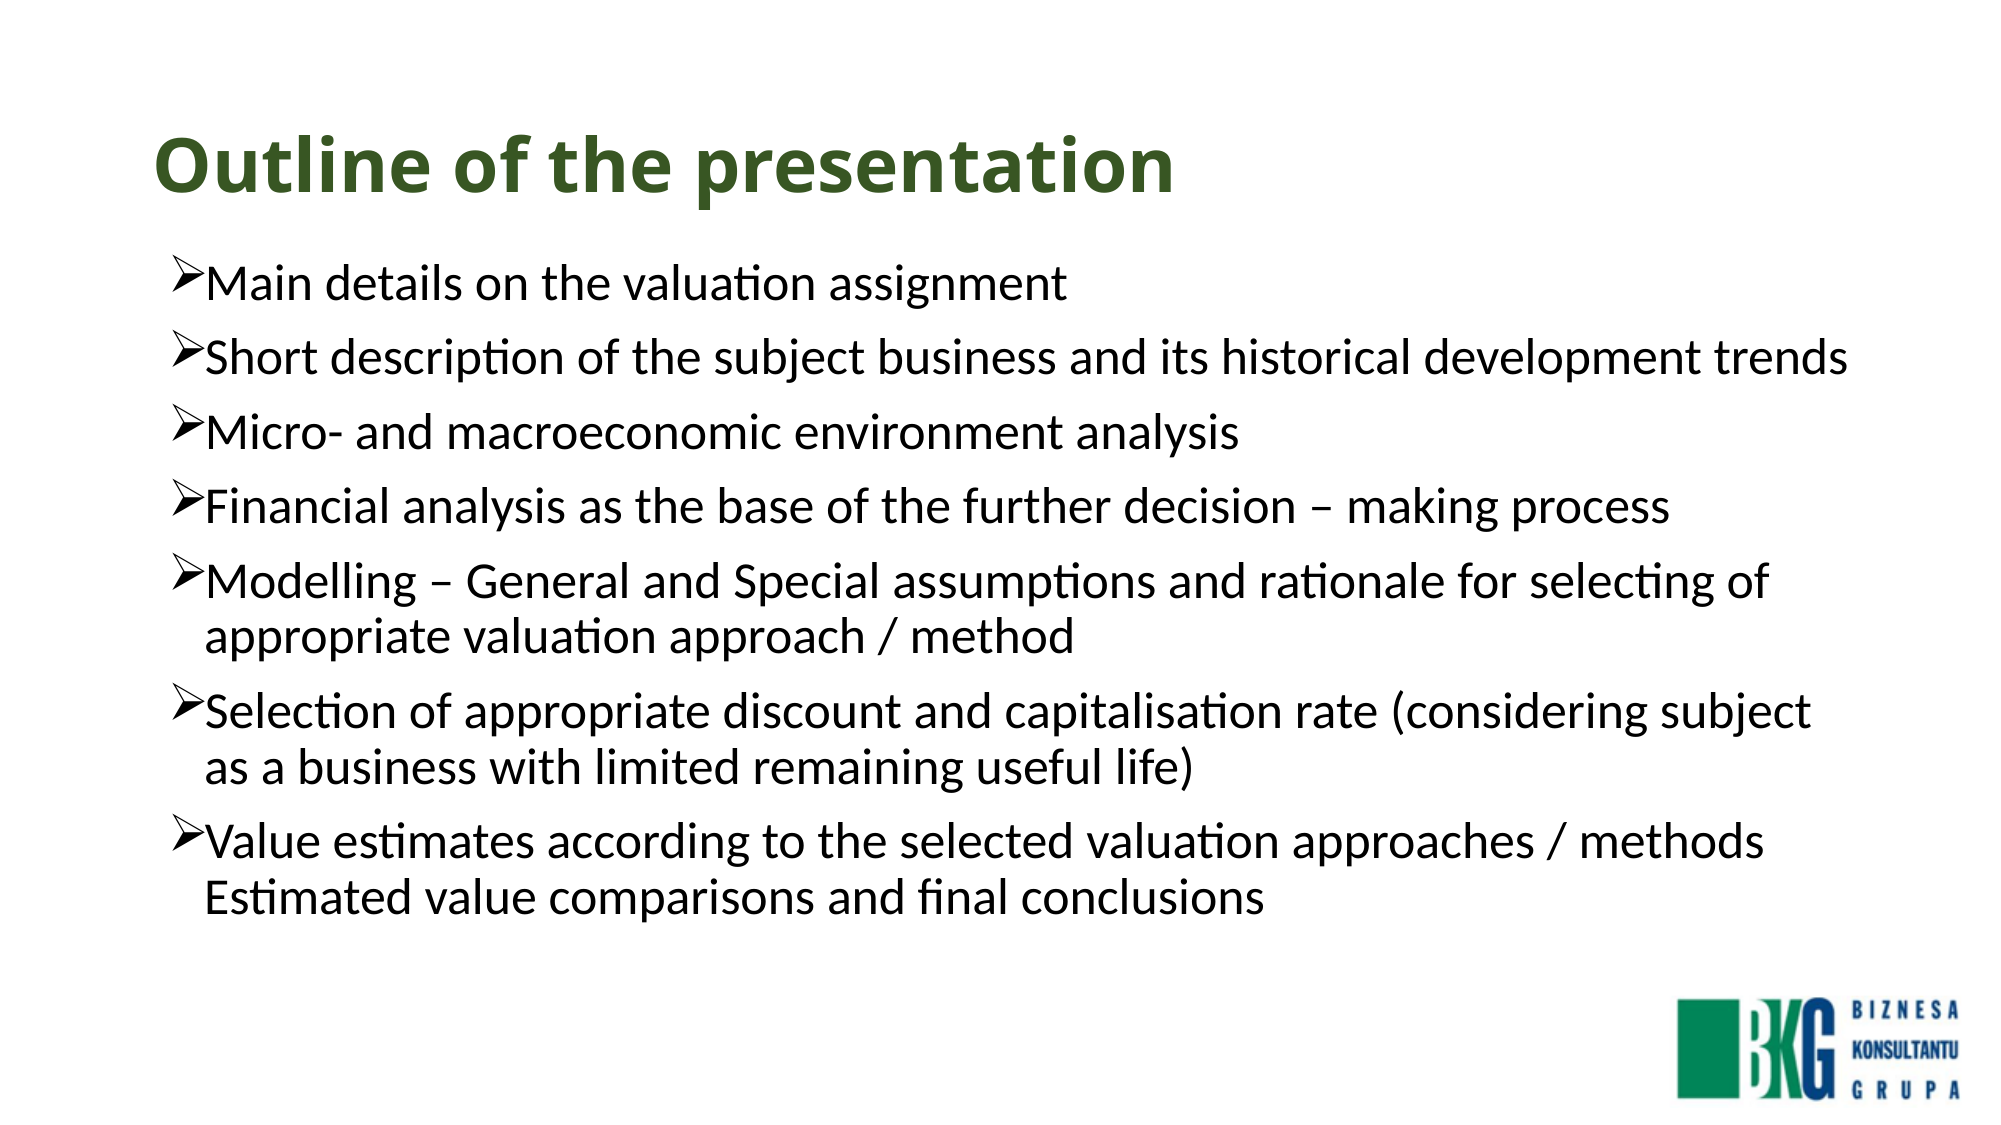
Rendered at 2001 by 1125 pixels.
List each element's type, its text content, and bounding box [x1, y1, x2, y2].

picture [1667, 993, 1966, 1108]
title Outline of the presentation [137, 59, 1863, 278]
list Main details on the valuation assignment Short description of the subject business and its historical development trends Micro- and macroeconomic environment analysis Financial analysis as the base of the further decision – making process Modelling – General and Special assumptions and rationale for selecting of appropriate valuation approach / method Selection of appropriate discount and capitalisation rate (considering subject as a business with limited remaining useful life) Value estimates according to the selected valuation approaches / methods Estimated value comparisons and final conclusions [153, 248, 1879, 963]
